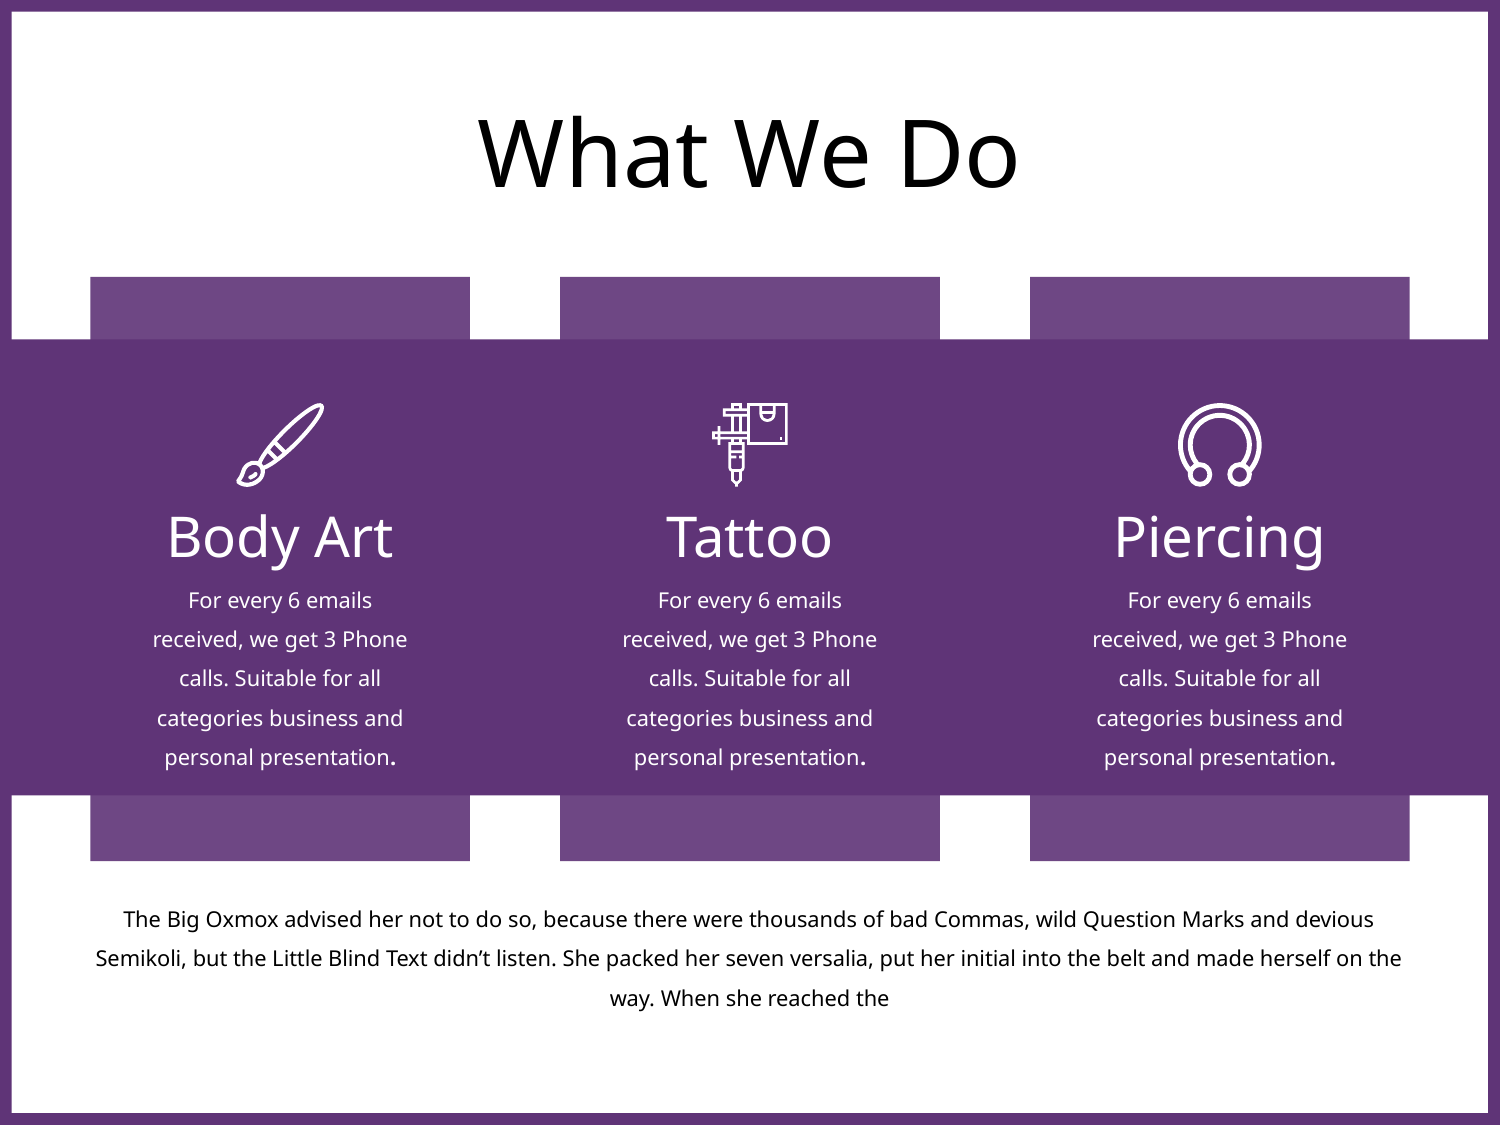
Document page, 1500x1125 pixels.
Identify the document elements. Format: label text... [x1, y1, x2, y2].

title What We Do [324, 97, 1176, 218]
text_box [712, 403, 788, 487]
picture [11, 276, 1489, 862]
text_box The Big Oxmox advised her not to do so, because there were thousands of bad Commas, wild Question Marks and devious Semikoli, but the Little Blind Text didn’t listen. She packed her seven versalia, put her initial into the belt and made herself on the way. When she reached the [66, 885, 1434, 1018]
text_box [235, 403, 325, 487]
